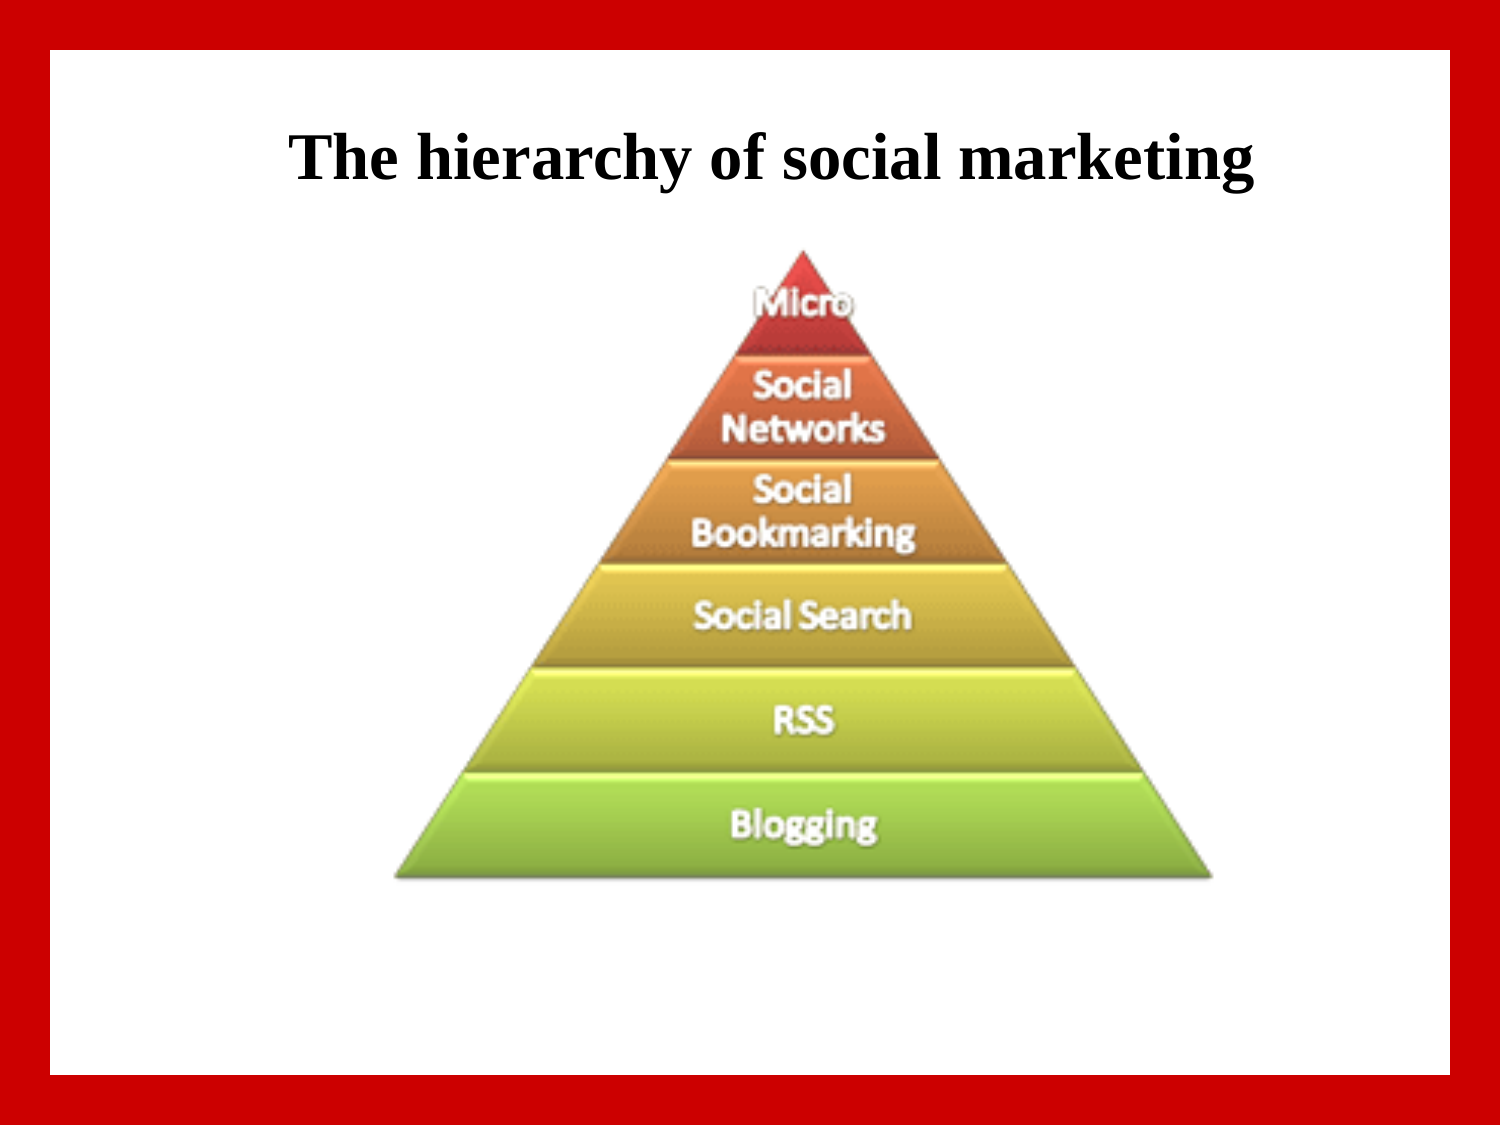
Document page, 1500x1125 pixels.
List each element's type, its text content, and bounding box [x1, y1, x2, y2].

text_box The hierarchy of social marketing [273, 105, 1271, 201]
picture [386, 245, 1223, 891]
